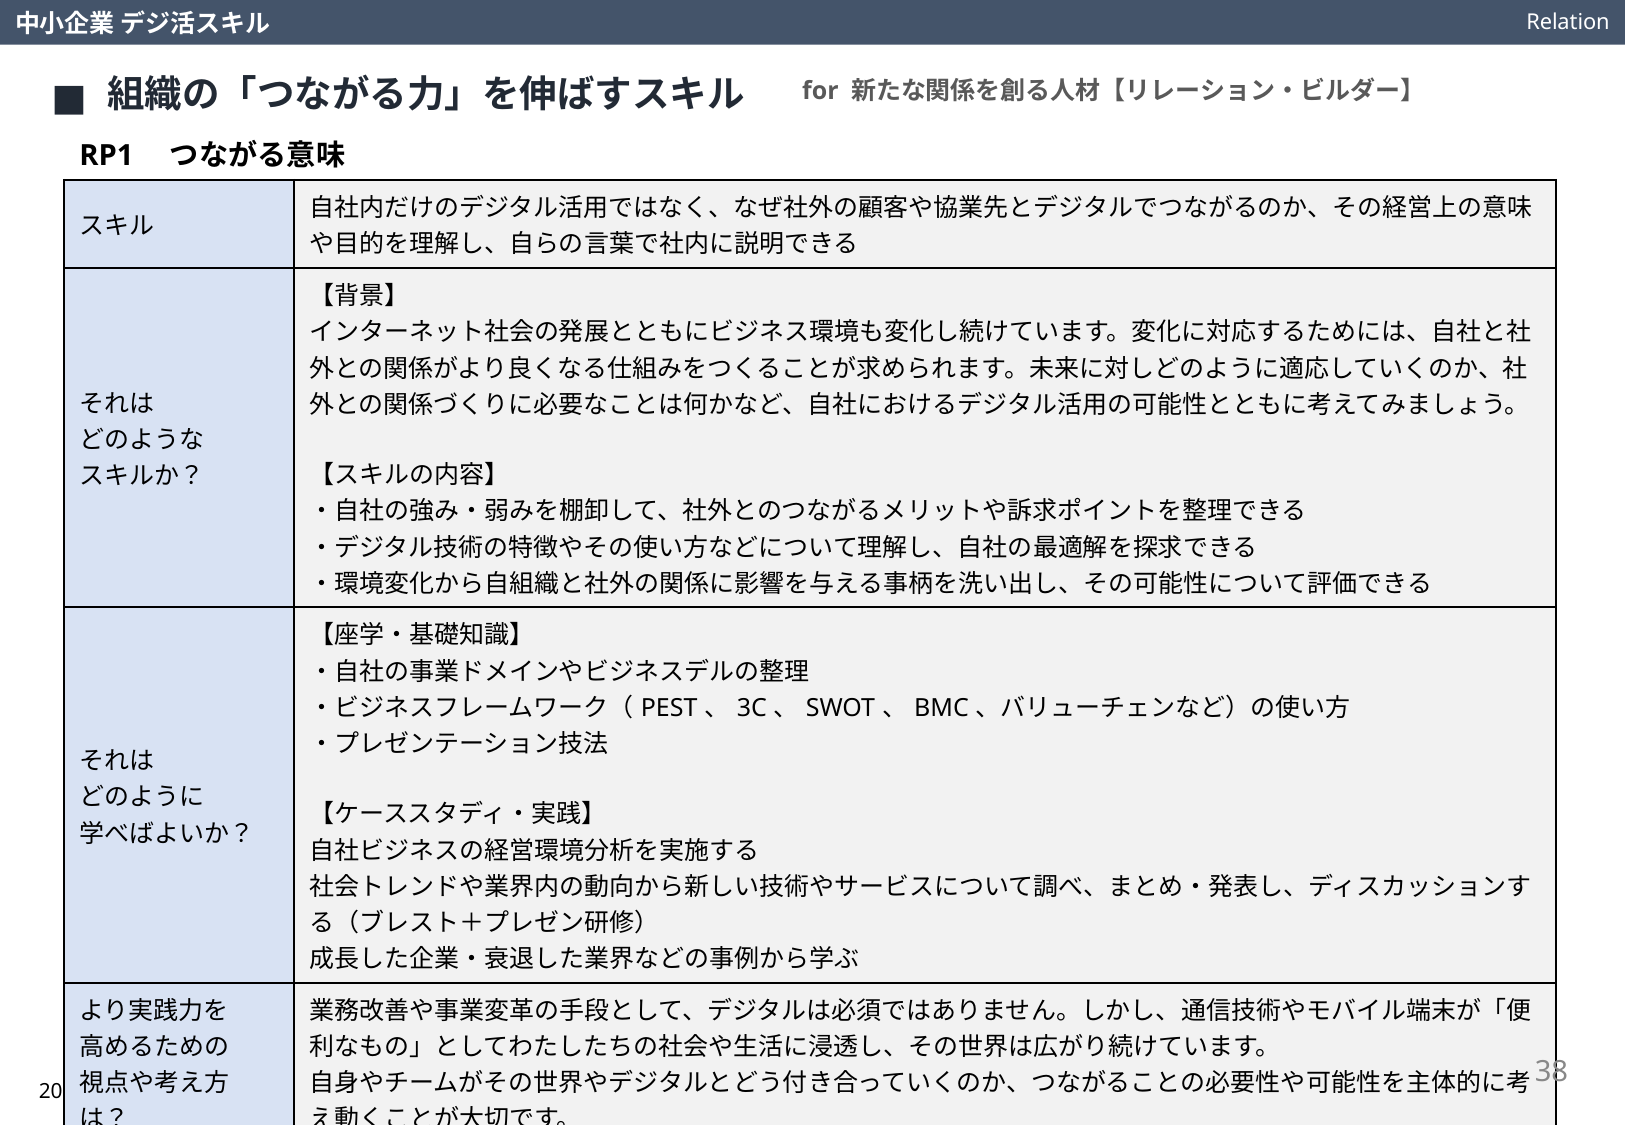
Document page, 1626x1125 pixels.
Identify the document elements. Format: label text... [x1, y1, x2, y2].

text_box 中小企業 デジ活スキル [0, 0, 1625, 45]
table_cell それは どのように 学べばよいか？ [65, 608, 293, 982]
table_cell 【背景】 インターネット社会の発展とともにビジネス環境も変化し続けています。変化に対応するためには、自社と社外との関係がより良くなる仕組みをつくることが求められます。未来に対しどのように適応していくのか、社外との関係づくりに必要なことは何かなど、自社におけるデジタル活用の可能性とともに考えてみましょう。 【スキルの内容】 ・自社の強み・弱みを棚卸して、社外とのつながるメリットや訴求ポイントを整理できる ・デジタル技術の特徴やその使い方などについて理解し、自社の最適解を探求できる ・環境変化から自組織と社外の関係に影響を与える事柄を洗い出し、その可能性について評価できる [295, 269, 1555, 606]
table_cell それは どのような スキルか？ [65, 269, 293, 606]
table_cell より実践力を 高めるための 視点や考え方は？ [65, 984, 293, 1125]
text_box for 新たな関係を創る人材【リレーション・ビルダー】 [787, 67, 1461, 113]
slide_number 38 [1217, 1042, 1584, 1103]
text_box RP1 つながる意味 [64, 128, 1561, 179]
table_header スキル [65, 181, 293, 267]
text_box 組織の「つながる力」を伸ばすスキル [36, 62, 1185, 123]
table_cell 業務改善や事業変革の手段として、デジタルは必須ではありません。しかし、通信技術やモバイル端末が「便利なもの」としてわたしたちの社会や生活に浸透し、その世界は広がり続けています。 自身やチームがその世界やデジタルとどう付き合っていくのか、つながることの必要性や可能性を主体的に考え動くことが大切です。 [295, 984, 1555, 1125]
table_cell 【座学・基礎知識】 ・自社の事業ドメインやビジネスデルの整理 ・ビジネスフレームワーク（PEST、3C、SWOT、BMC、バリューチェンなど）の使い方 ・プレゼンテーション技法 【ケーススタディ・実践】 自社ビジネスの経営環境分析を実施する 社会トレンドや業界内の動向から新しい技術やサービスについて調べ、まとめ・発表し、ディスカッションする（ブレスト＋プレゼン研修） 成長した企業・衰退した業界などの事例から学ぶ [295, 608, 1555, 982]
table_header 自社内だけのデジタル活用ではなく、なぜ社外の顧客や協業先とデジタルでつながるのか、その経営上の意味や目的を理解し、自らの言葉で社内に説明できる [295, 181, 1555, 267]
text_box Relation [1438, 0, 1625, 42]
